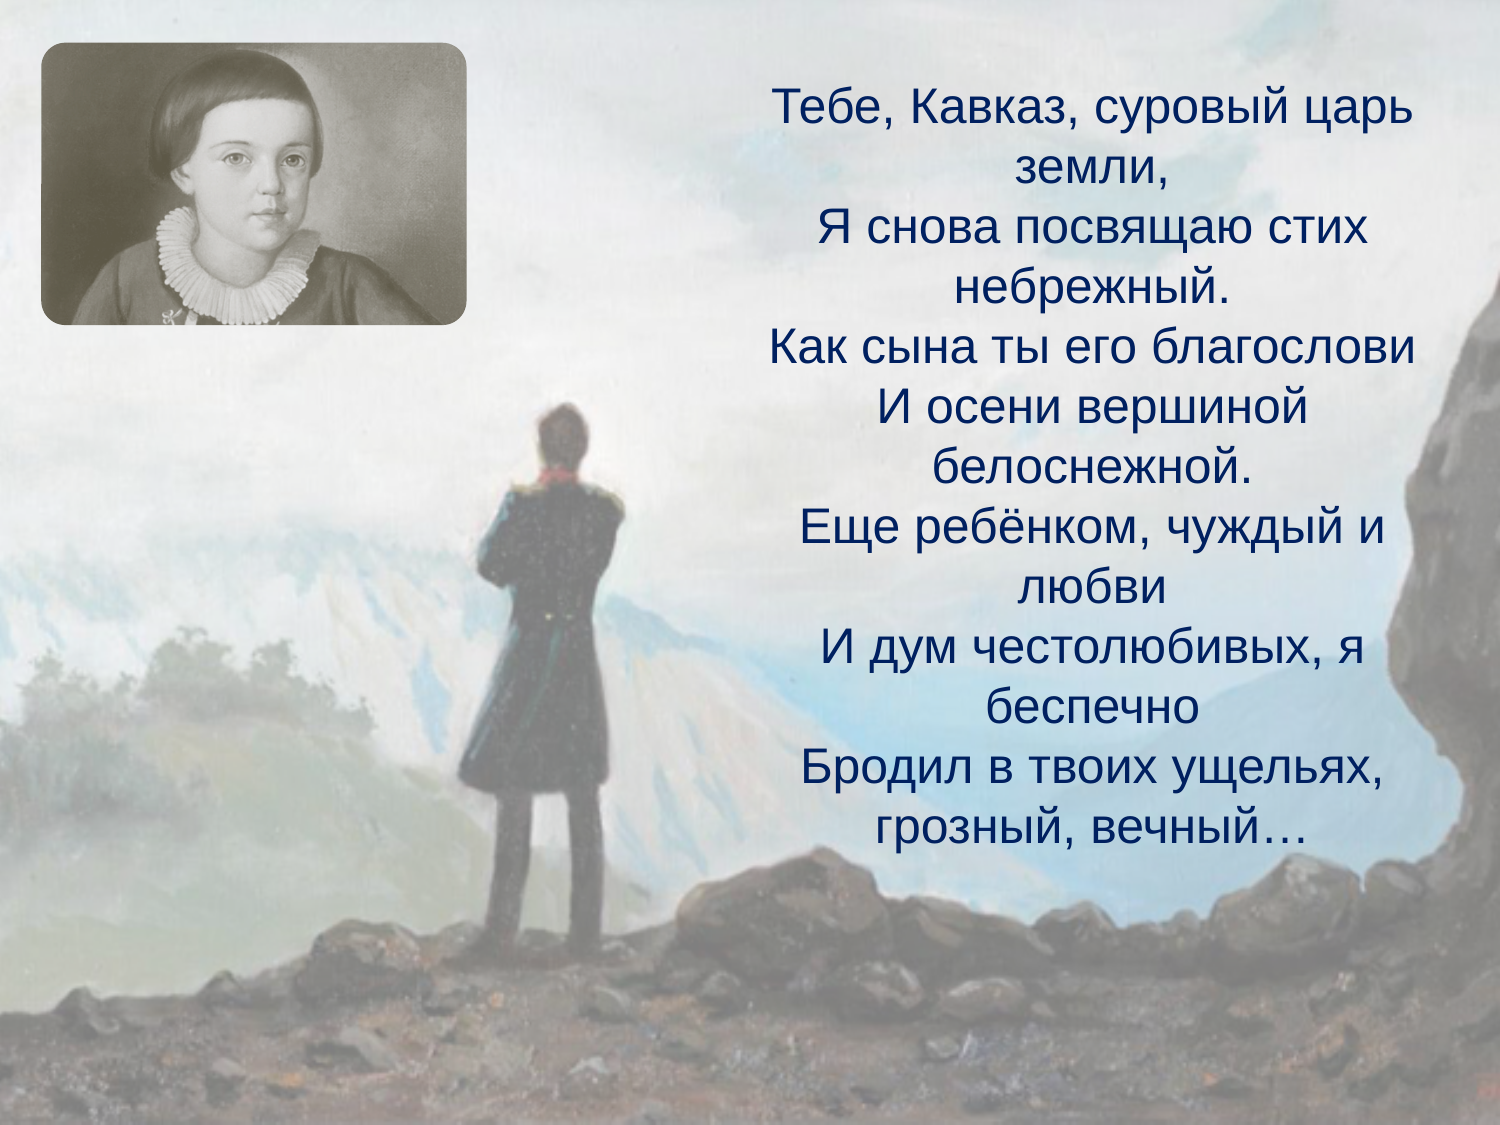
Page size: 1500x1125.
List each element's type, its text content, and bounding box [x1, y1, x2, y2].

text_box Тебе, Кавказ, суровый царь земли, Я снова посвящаю стих небрежный. Как сына ты его благослови И осени вершиной белоснежной. Еще ребёнком, чуждый и любви И дум честолюбивых, я беспечно Бродил в твоих ущельях, грозный, вечный… [714, 66, 1471, 862]
picture [41, 42, 467, 326]
